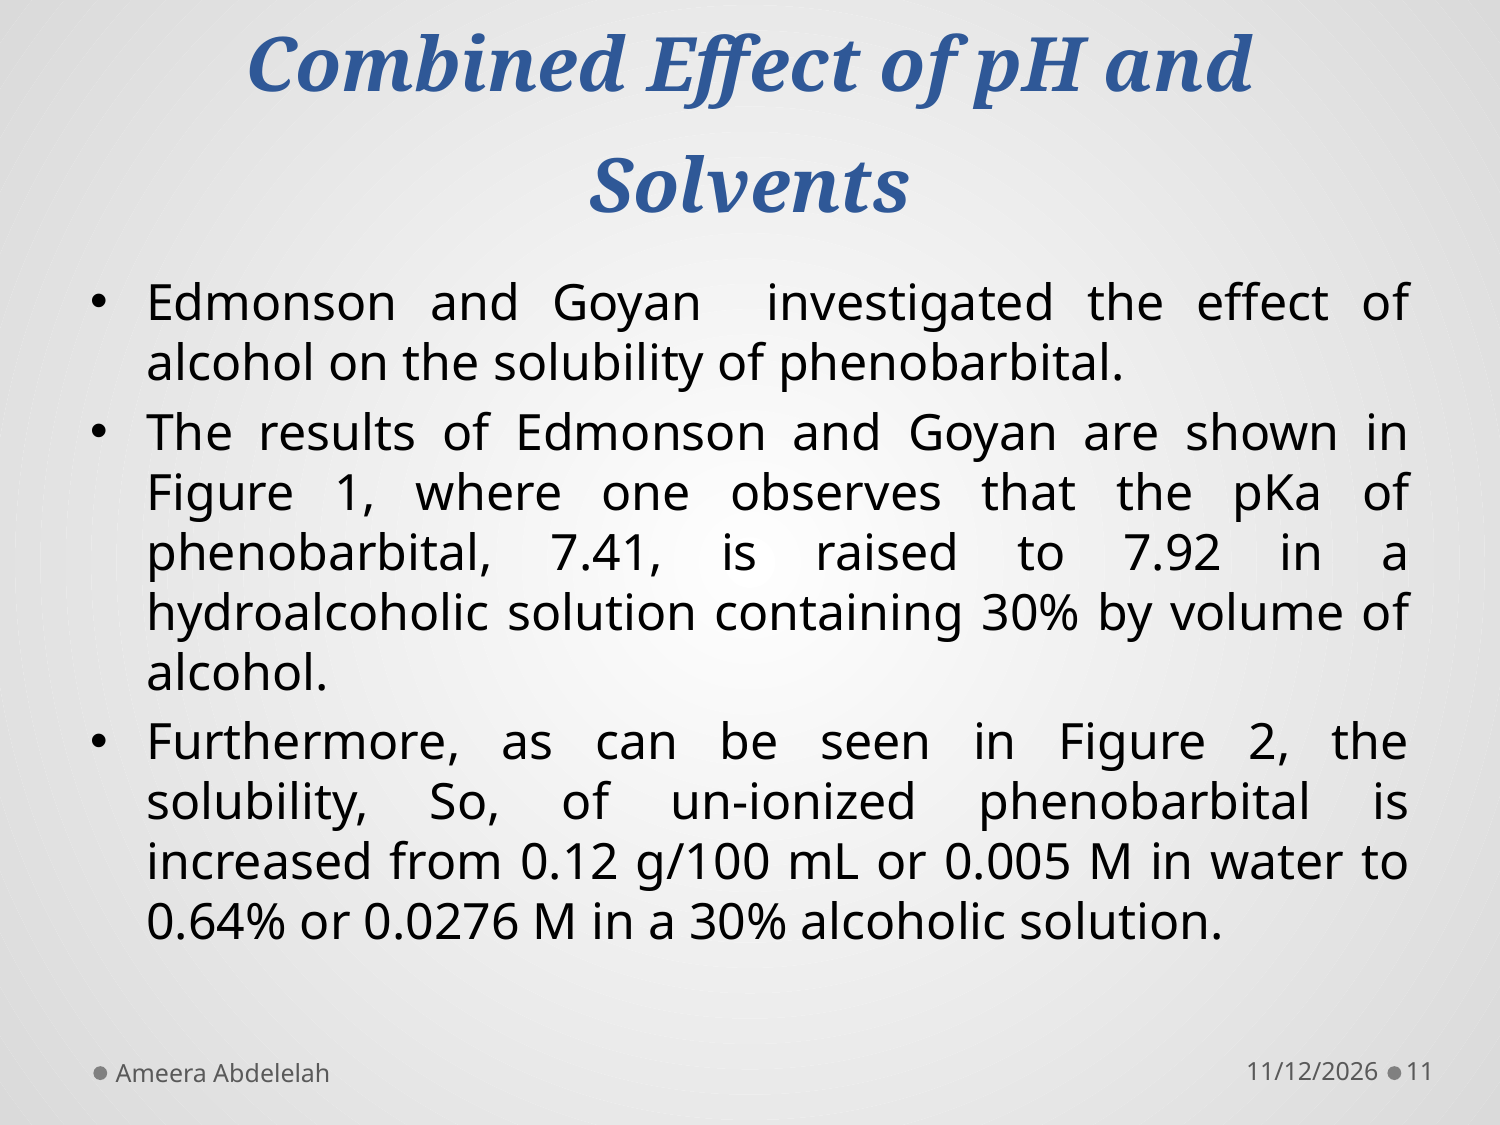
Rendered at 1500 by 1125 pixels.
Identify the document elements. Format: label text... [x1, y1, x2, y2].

footer Ameera Abdelelah [108, 1042, 576, 1103]
title Combined Effect of pH and Solvents [75, 0, 1425, 213]
list Edmonson and Goyan investigated the effect of alcohol on the solubility of phenobarbital. The results of Edmonson and Goyan are shown in Figure 1, where one observes that the pKa of phenobarbital, 7.41, is raised to 7.92 in a hydroalcoholic solution containing 30% by volume of alcohol. Furthermore, as can be seen in Figure 2, the solubility, So, of un-ionized phenobarbital is increased from 0.12 g/100 mL or 0.005 M in water to 0.64% or 0.0276 M in a 30% alcoholic solution. [75, 262, 1425, 1005]
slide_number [1043, 1042, 1386, 1103]
slide_number 11 [1401, 1042, 1494, 1103]
